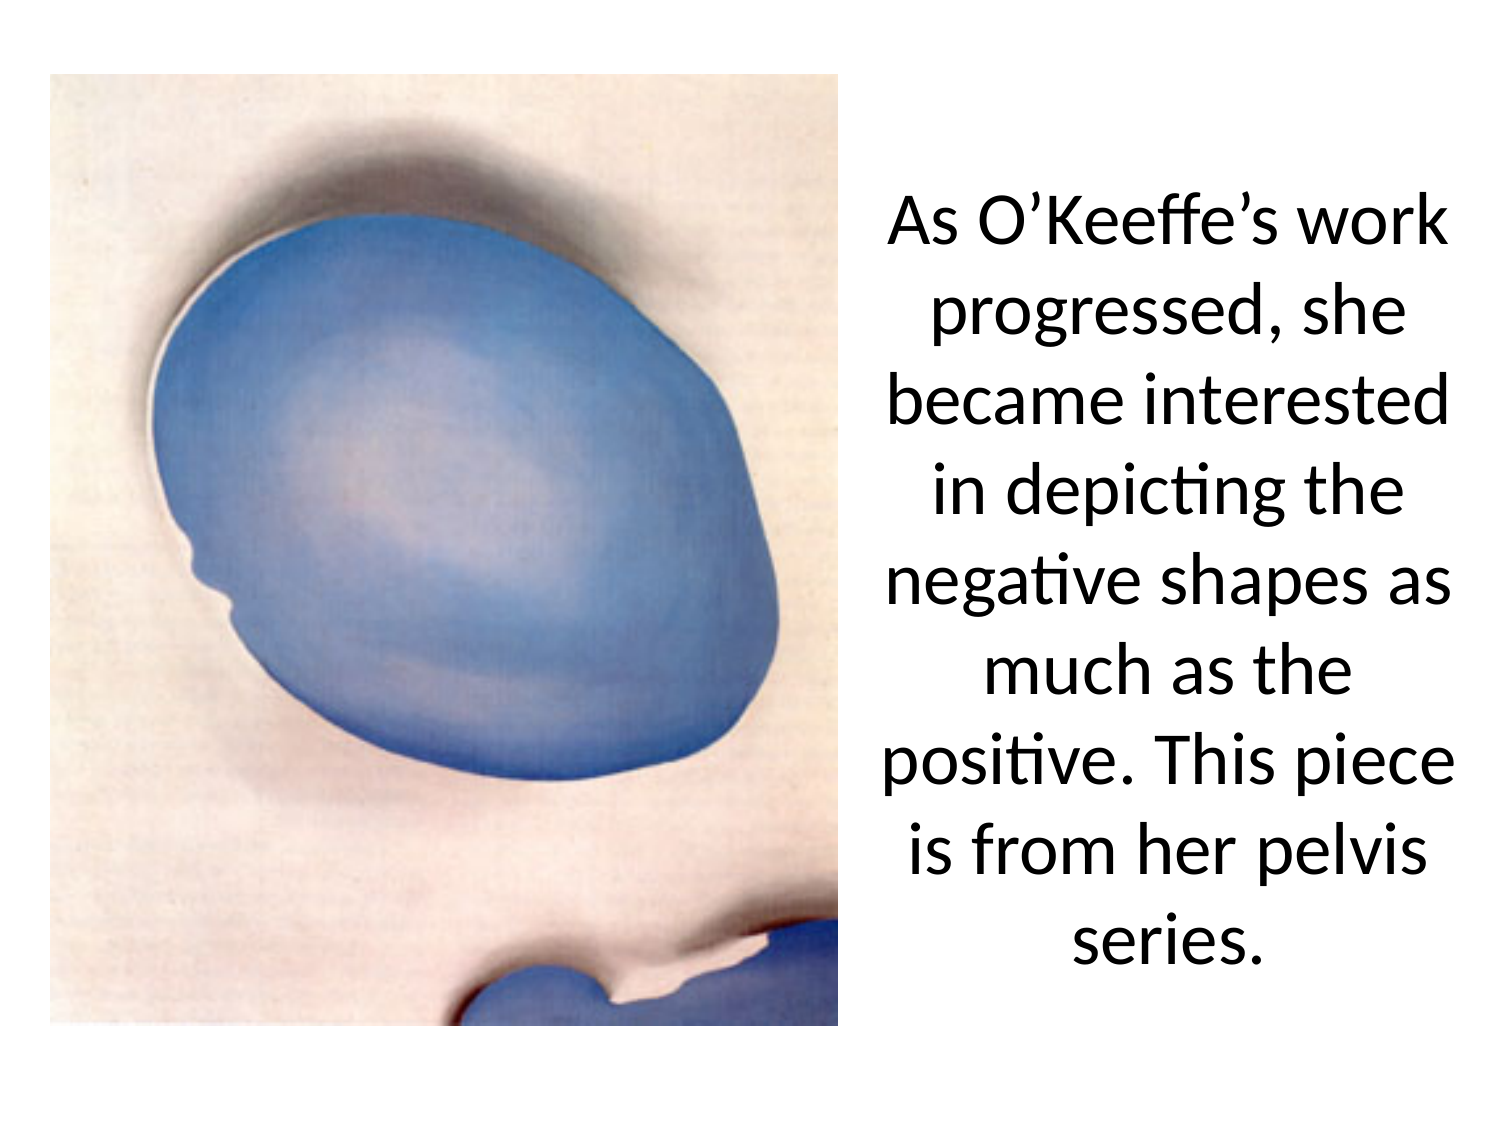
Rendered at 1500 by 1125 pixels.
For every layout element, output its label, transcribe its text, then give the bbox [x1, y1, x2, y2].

picture [49, 74, 838, 1026]
text_box As O’Keeffe’s work progressed, she became interested in depicting the negative shapes as much as the positive. This piece is from her pelvis series. [862, 162, 1475, 988]
